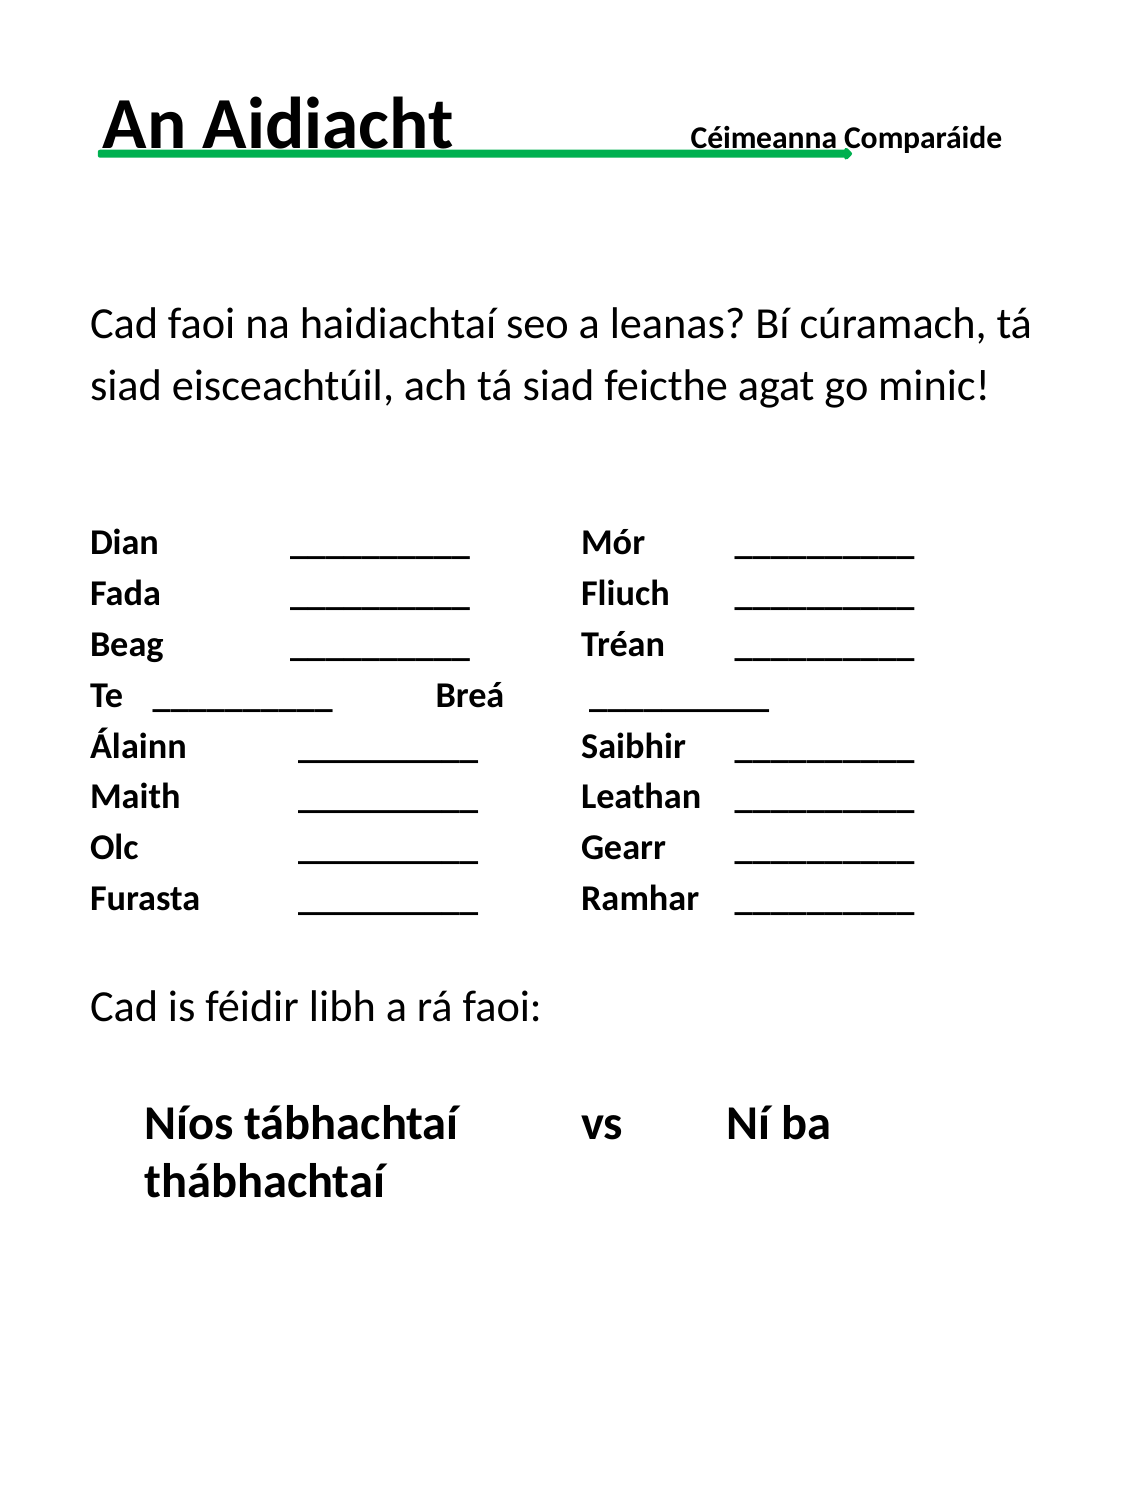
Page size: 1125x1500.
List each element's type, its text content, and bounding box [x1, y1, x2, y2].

text_box [97, 148, 853, 160]
text_box An Aidiacht Céimeanna Comparáide [87, 49, 1088, 188]
list Cad faoi na haidiachtaí seo a leanas? Bí cúramach, tá siad eisceachtúil, ach tá siad feicthe agat go minic! Dian __________ Mór __________ Fada __________ Fliuch __________ Beag __________ Tréan __________ Te __________ Breá __________ Álainn __________ Saibhir __________ Maith __________ Leathan __________ Olc __________ Gearr __________ Furasta __________ Ramhar __________ Cad is féidir libh a rá faoi: Níos tábhachtaí vs Ní ba thábhachtaí [75, 162, 1088, 1225]
